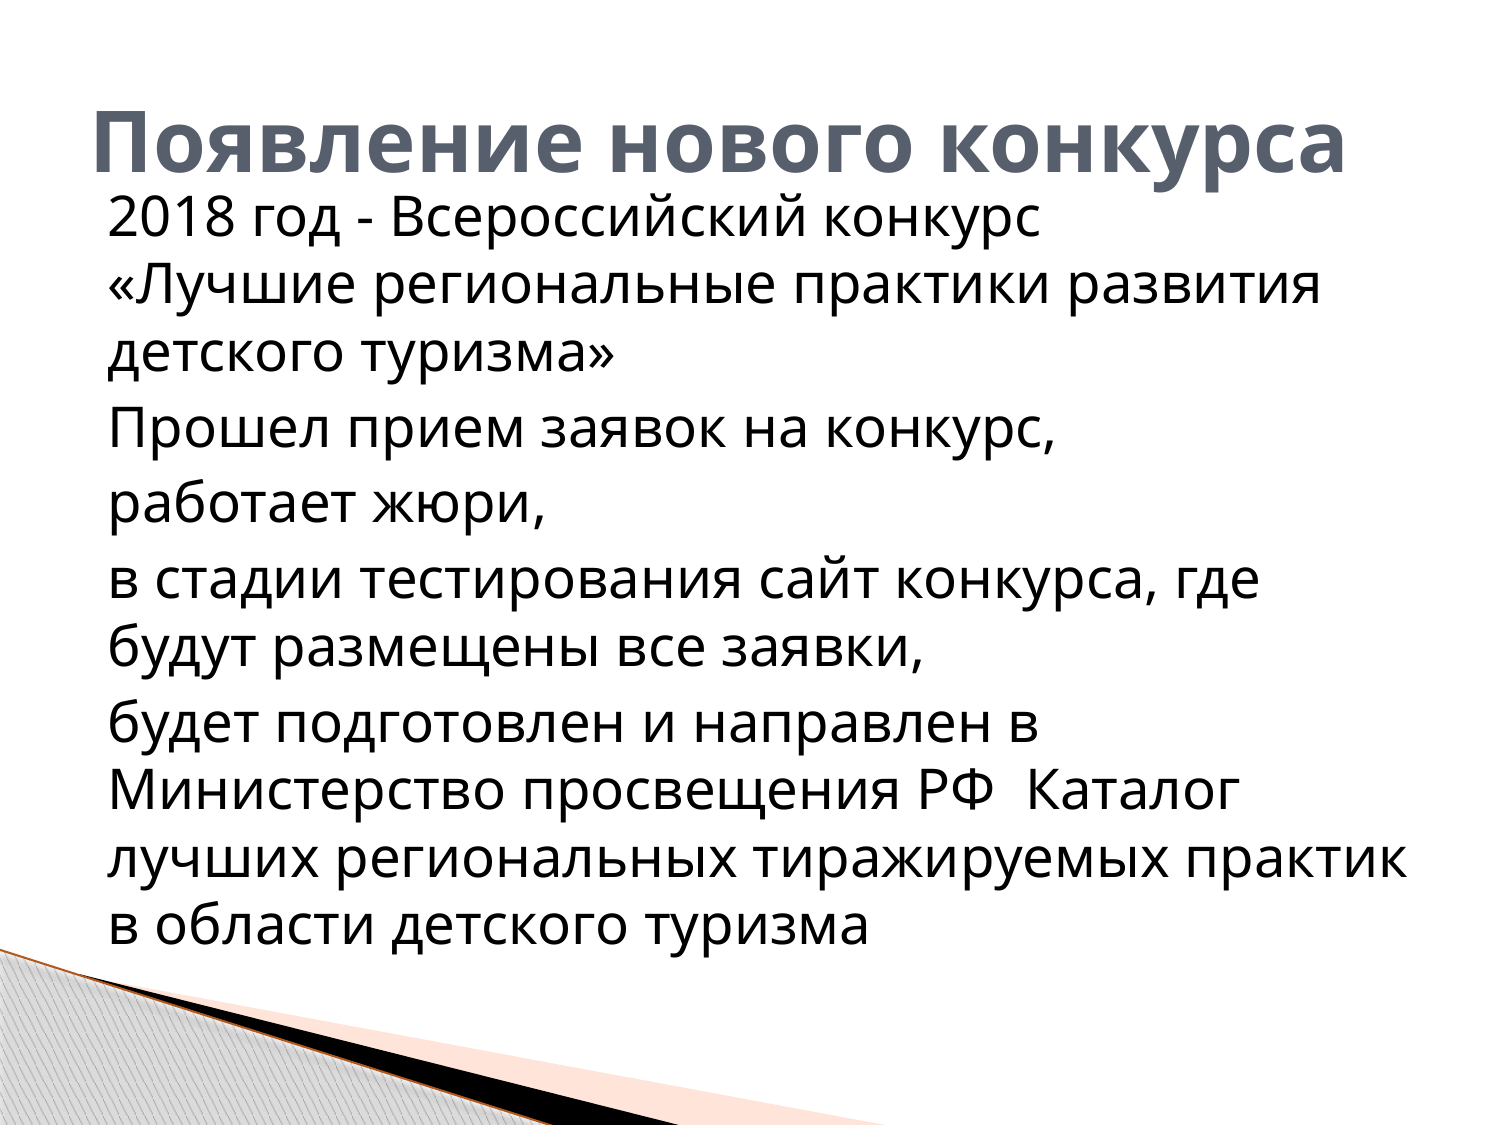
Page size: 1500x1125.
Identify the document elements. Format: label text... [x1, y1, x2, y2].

list 2018 год - Всероссийский конкурс «Лучшие региональные практики развития детского туризма» Прошел прием заявок на конкурс, работает жюри, в стадии тестирования сайт конкурса, где будут размещены все заявки, будет подготовлен и направлен в Министерство просвещения РФ Каталог лучших региональных тиражируемых практик в области детского туризма [75, 233, 1425, 986]
title Появление нового конкурса [75, 45, 1425, 233]
